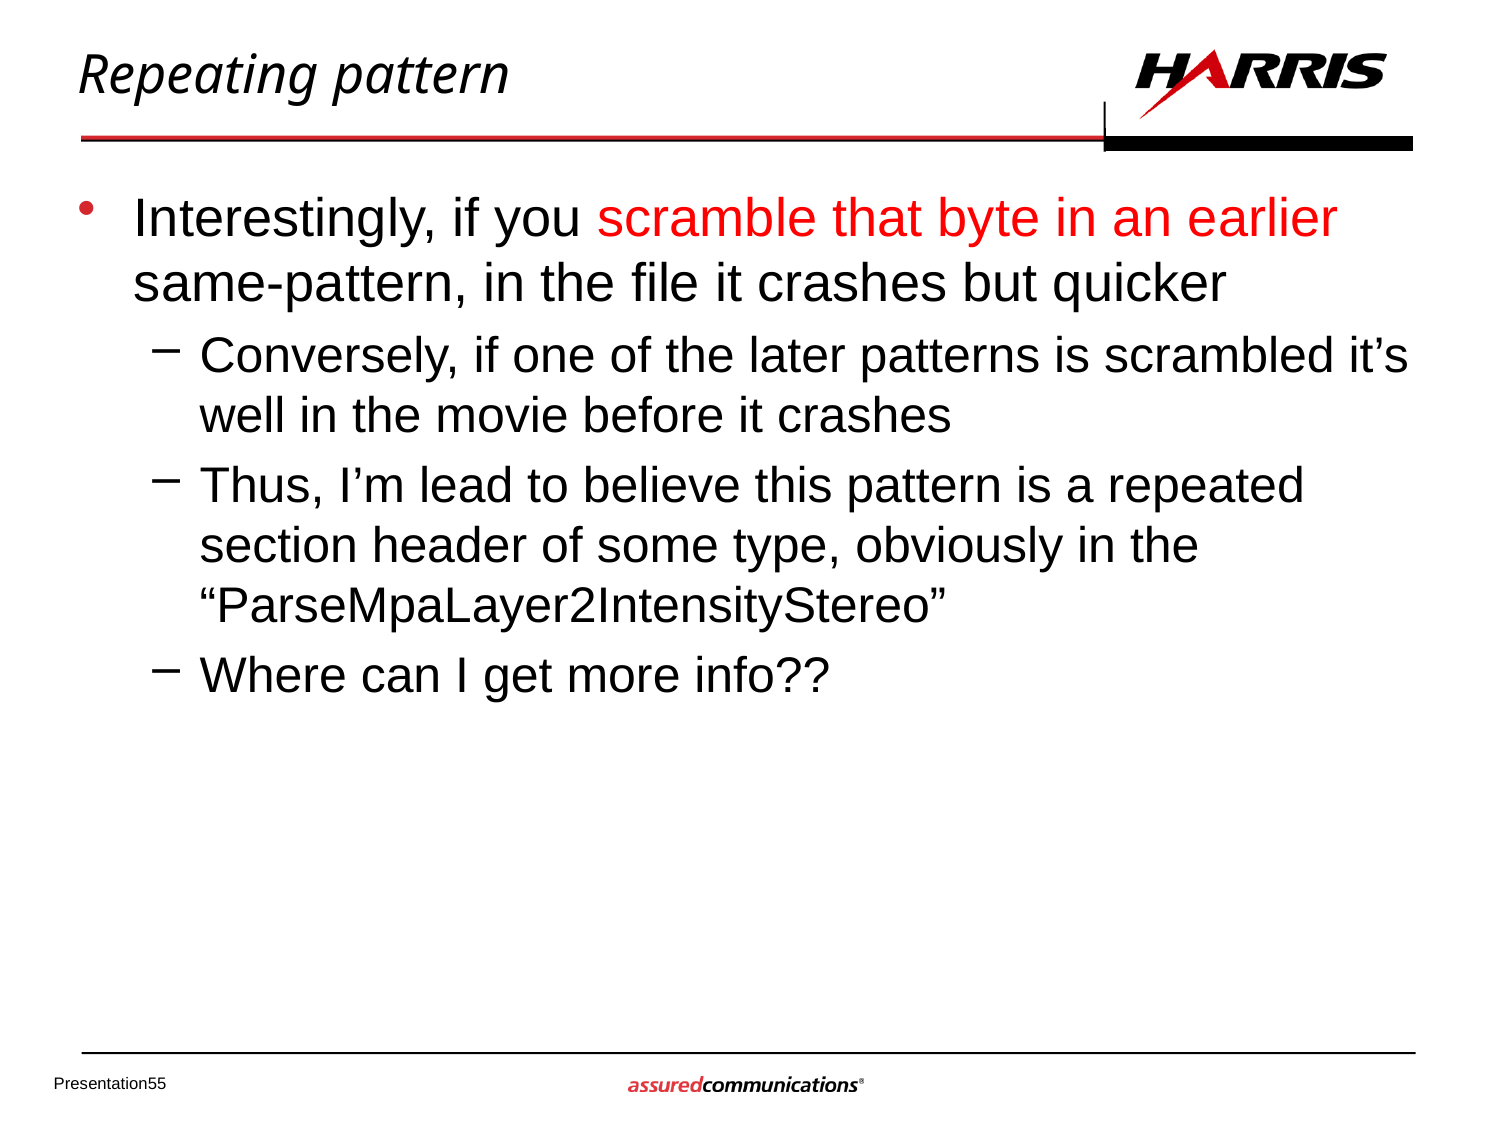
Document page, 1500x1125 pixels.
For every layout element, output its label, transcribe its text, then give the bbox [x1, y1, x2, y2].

list Interestingly, if you scramble that byte in an earlier same-pattern, in the file it crashes but quicker Conversely, if one of the later patterns is scrambled it’s well in the movie before it crashes Thus, I’m lead to believe this pattern is a repeated section header of some type, obviously in the “ParseMpaLayer2IntensityStereo” Where can I get more info?? [62, 174, 1429, 1020]
picture [1135, 49, 1387, 119]
picture [628, 1076, 864, 1092]
title Repeating pattern [62, 27, 951, 117]
